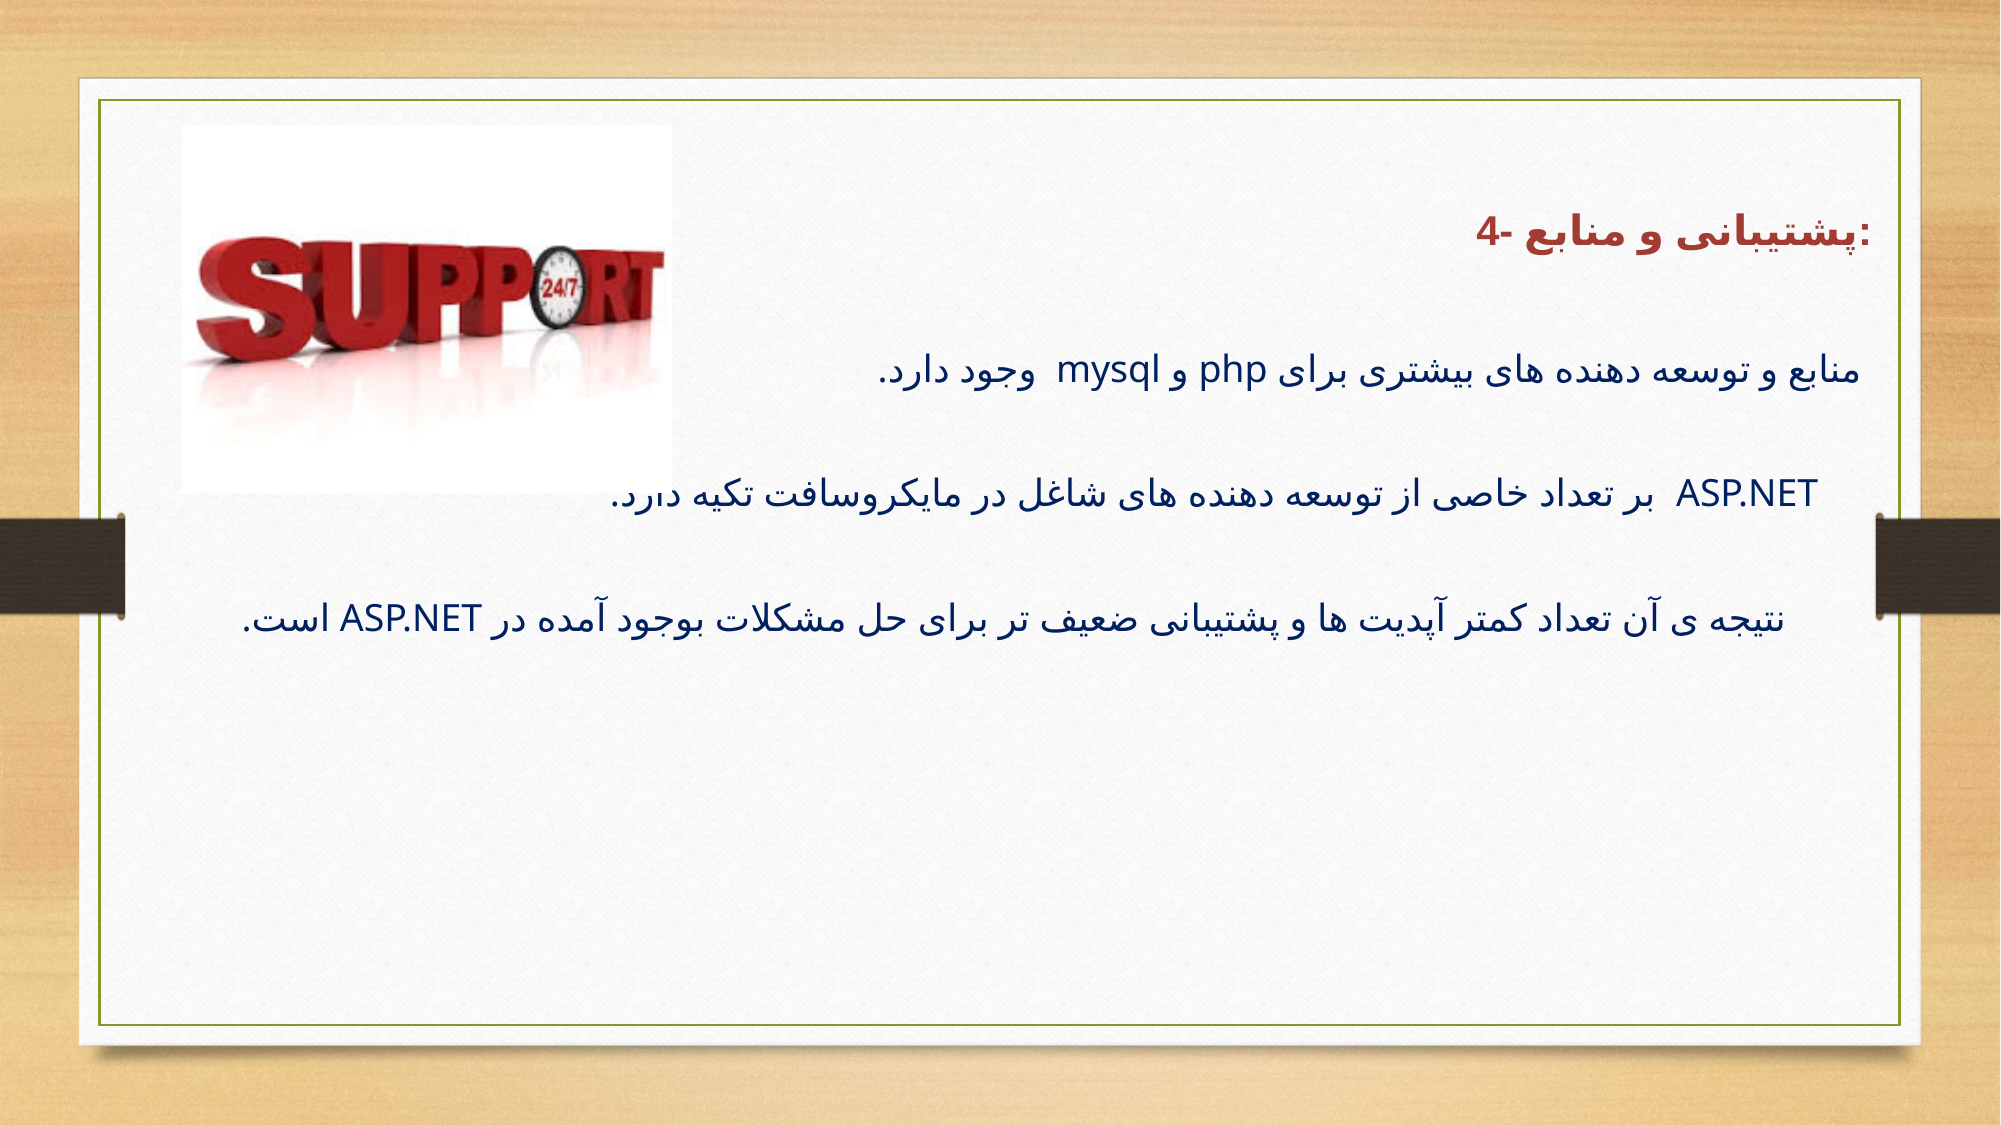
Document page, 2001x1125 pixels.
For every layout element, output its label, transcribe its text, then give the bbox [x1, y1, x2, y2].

text_box 4- پشتیبانی و منابع: [1461, 196, 1887, 262]
picture [0, 0, 2001, 1125]
text_box ASP.NET بر تعداد خاصی از توسعه دهنده های شاغل در مایکروسافت تکیه دارد. [464, 461, 1834, 522]
text_box نتیجه ی آن تعداد کمتر آپدیت ها و پشتیبانی ضعیف تر برای حل مشکلات بوجود آمده در ASP.NET است. [103, 586, 1803, 646]
text_box منابع و توسعه دهنده های بیشتری برای php و mysql وجود دارد. [862, 337, 1877, 398]
